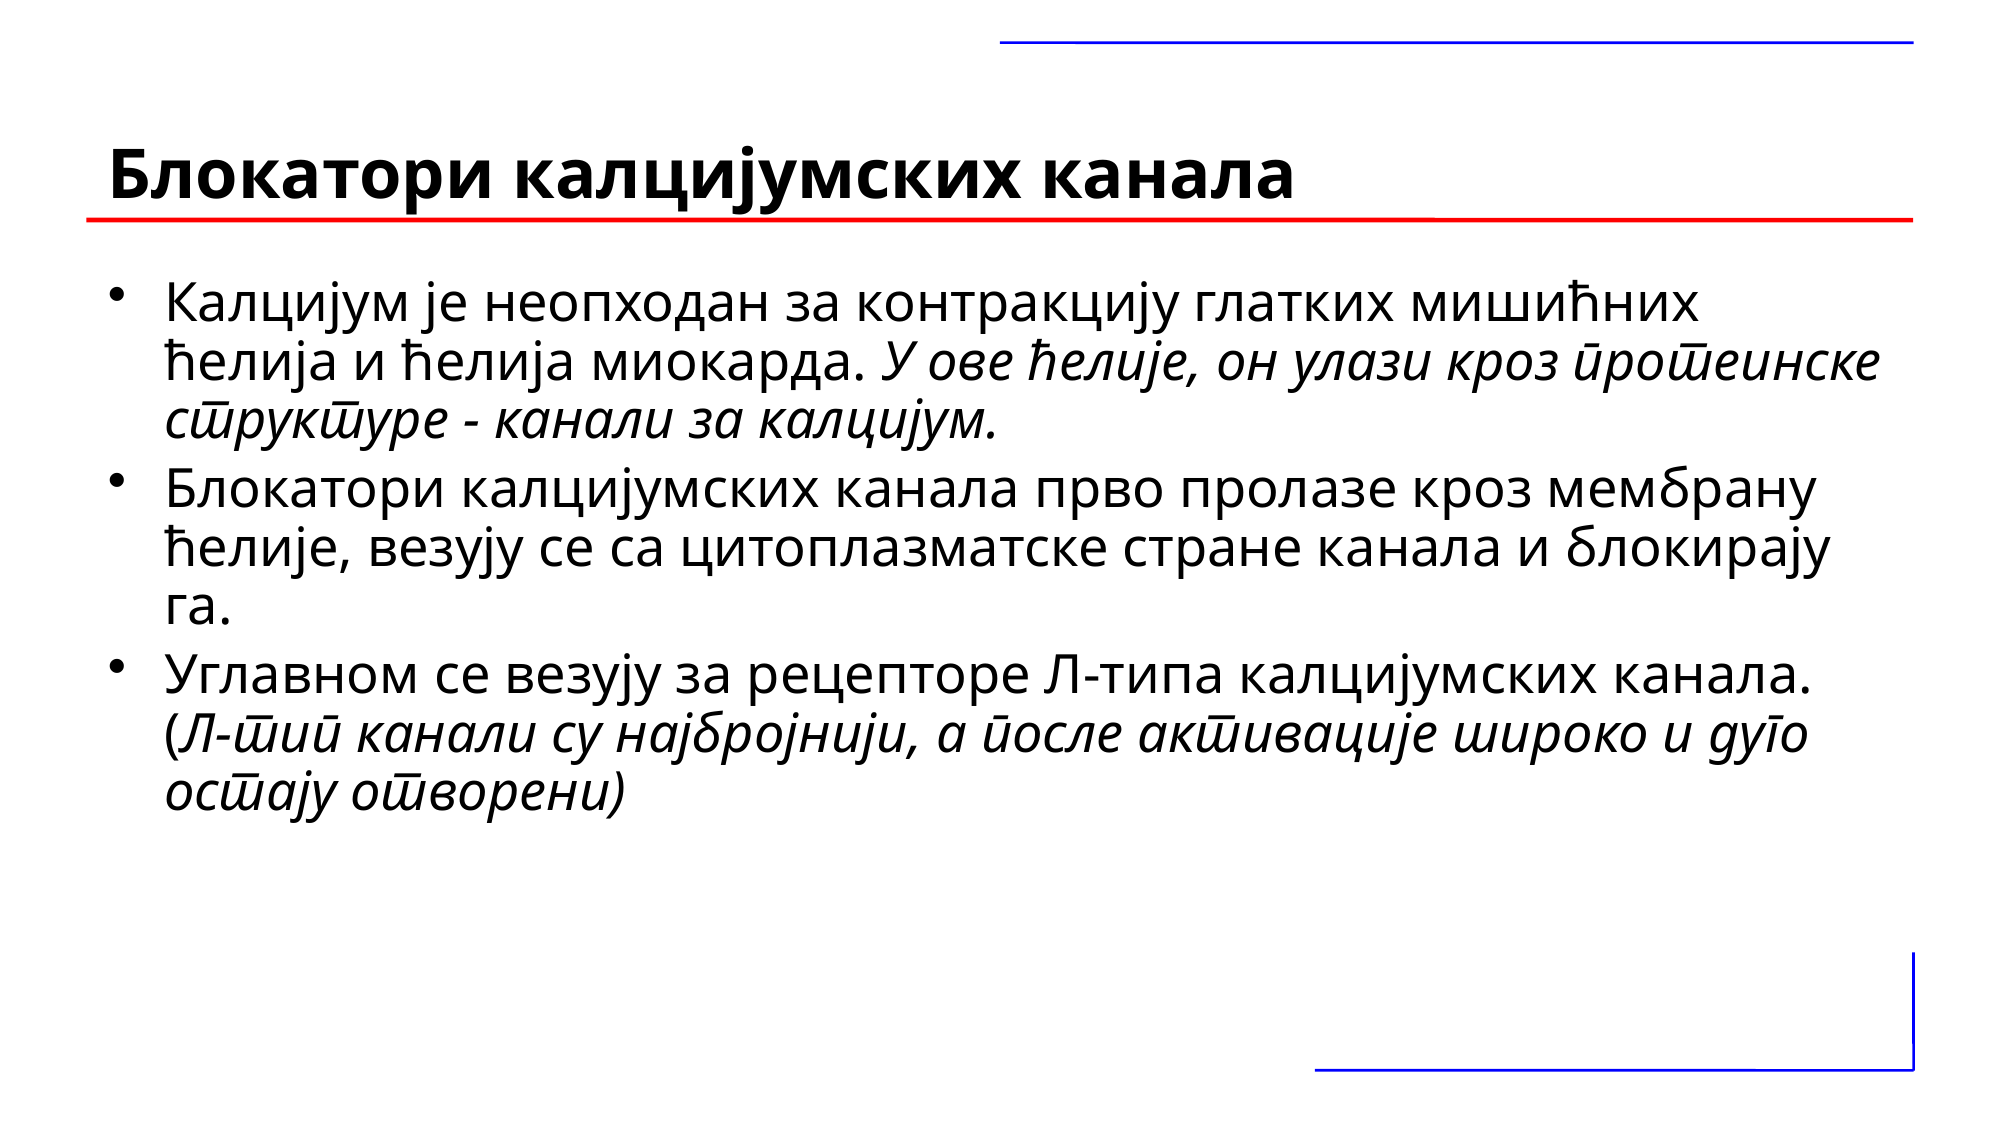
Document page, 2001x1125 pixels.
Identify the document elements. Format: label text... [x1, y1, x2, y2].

list Калцијум је неопходан за контракцију глатких мишићних ћелија и ћелија миокарда. У ове ћелије, он улази кроз протеинске структуре - канали за калцијум. Блокатори калцијумских канала прво пролазе кроз мембрану ћелије, везују се са цитоплазматске стране канала и блокирају га. Углавном се везују за рецепторе Л-типа калцијумских канала. (Л-тип канали су најбројнији, а после активације широко и дуго остају отворени) [92, 267, 1904, 1071]
title Блокатори калцијумских канала [92, 7, 1663, 220]
